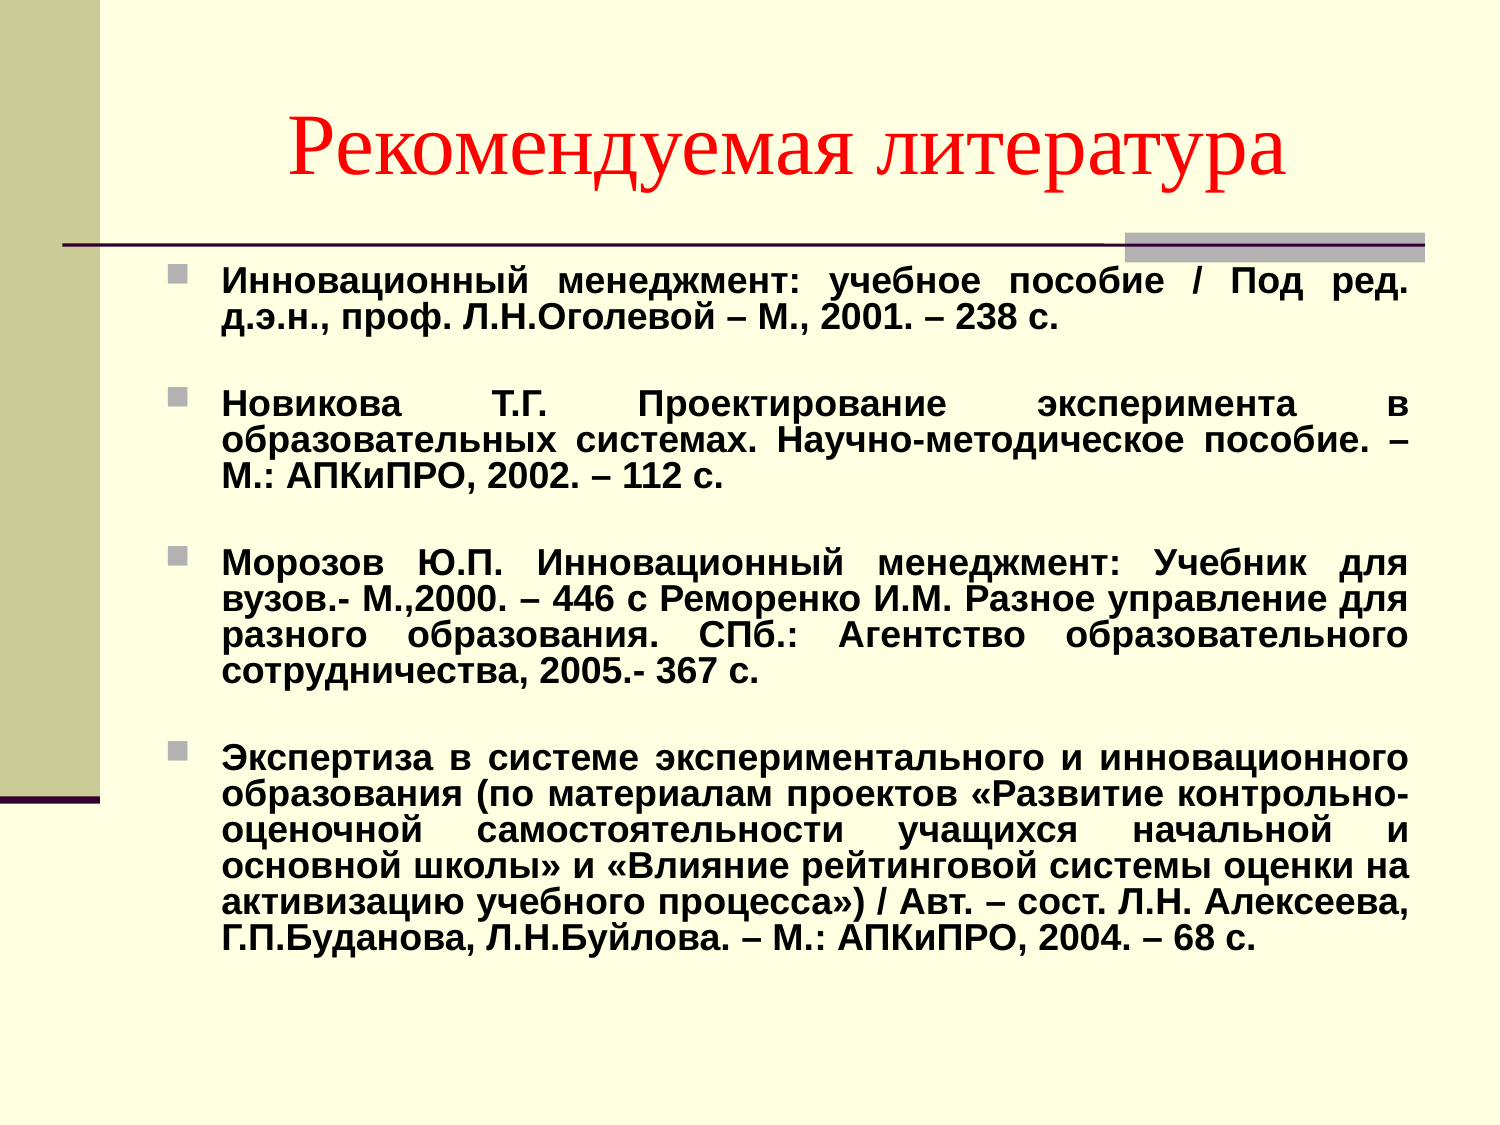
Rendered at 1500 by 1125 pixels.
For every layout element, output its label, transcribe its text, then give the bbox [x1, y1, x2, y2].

title Рекомендуемая литература [150, 45, 1425, 220]
list Инновационный менеджмент: учебное пособие / Под ред. д.э.н., проф. Л.Н.Оголевой – М., 2001. – 238 с. Новикова Т.Г. Проектирование эксперимента в образовательных системах. Научно-методическое пособие. – М.: АПКиПРО, 2002. – 112 с. Морозов Ю.П. Инновационный менеджмент: Учебник для вузов.- М.,2000. – 446 с Реморенко И.М. Разное управление для разного образования. СПб.: Агентство образовательного сотрудничества, 2005.- 367 с. Экспертиза в системе экспериментального и инновационного образования (по материалам проектов «Развитие контрольно-оценочной самостоятельности учащихся начальной и основной школы» и «Влияние рейтинговой системы оценки на активизацию учебного процесса») / Авт. – сост. Л.Н. Алексеева, Г.П.Буданова, Л.Н.Буйлова. – М.: АПКиПРО, 2004. – 68 с. [150, 220, 1425, 1083]
